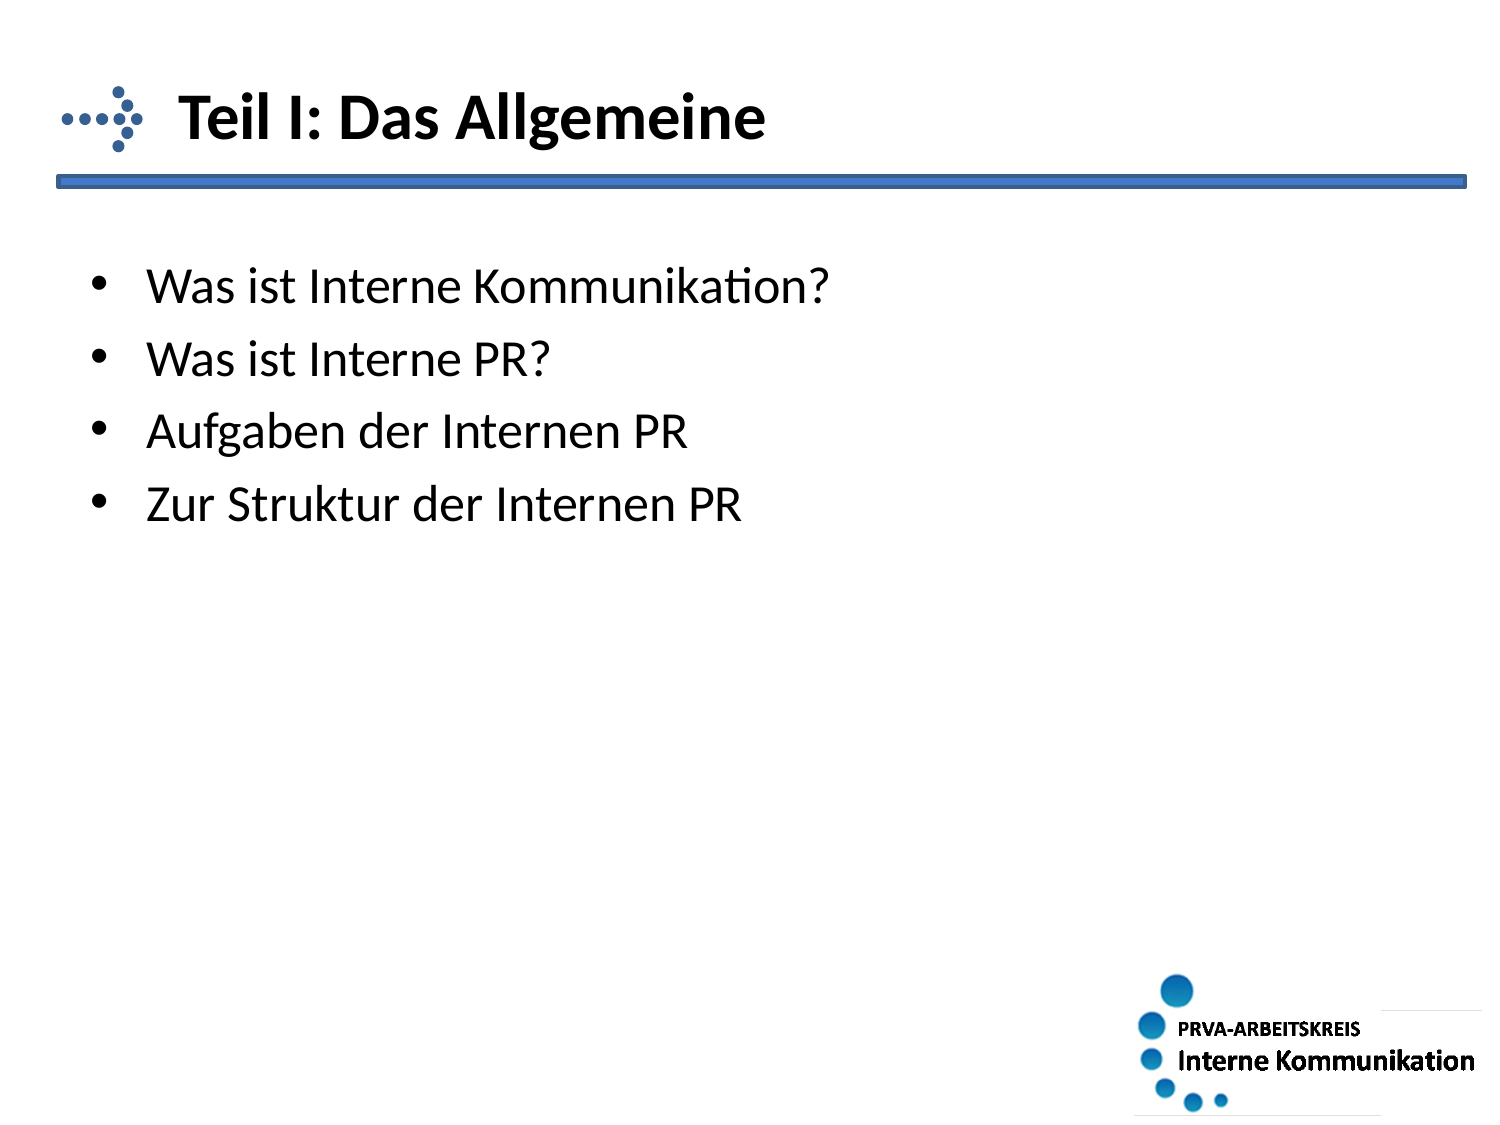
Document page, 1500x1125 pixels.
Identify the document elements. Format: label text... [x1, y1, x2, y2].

picture [1133, 970, 1494, 1116]
list Was ist Interne Kommunikation? Was ist Interne PR? Aufgaben der Internen PR Zur Struktur der Internen PR [75, 243, 1425, 986]
title Teil I: Das Allgemeine [164, 54, 1378, 171]
